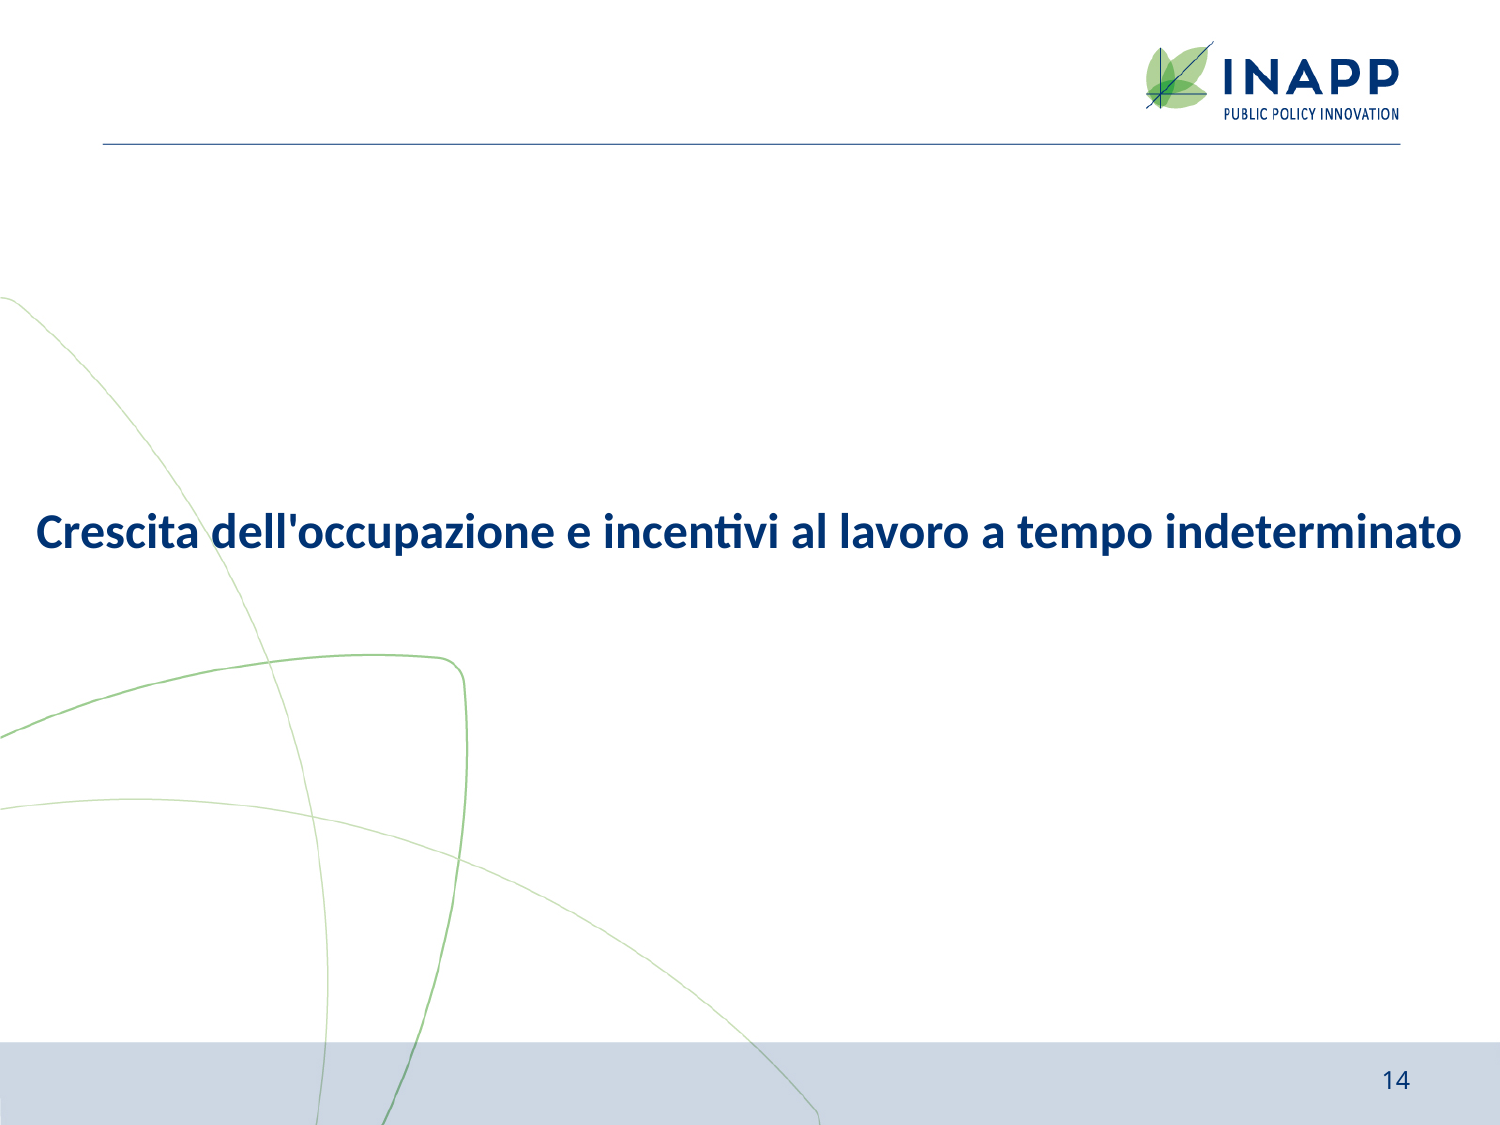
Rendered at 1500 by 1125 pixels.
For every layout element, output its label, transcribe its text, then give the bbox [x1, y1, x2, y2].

text_box Crescita dell'occupazione e incentivi al lavoro a tempo indeterminato [0, 490, 1500, 566]
picture [0, 566, 1500, 1125]
text_box 14 [1074, 1057, 1425, 1118]
picture [0, 0, 1500, 490]
